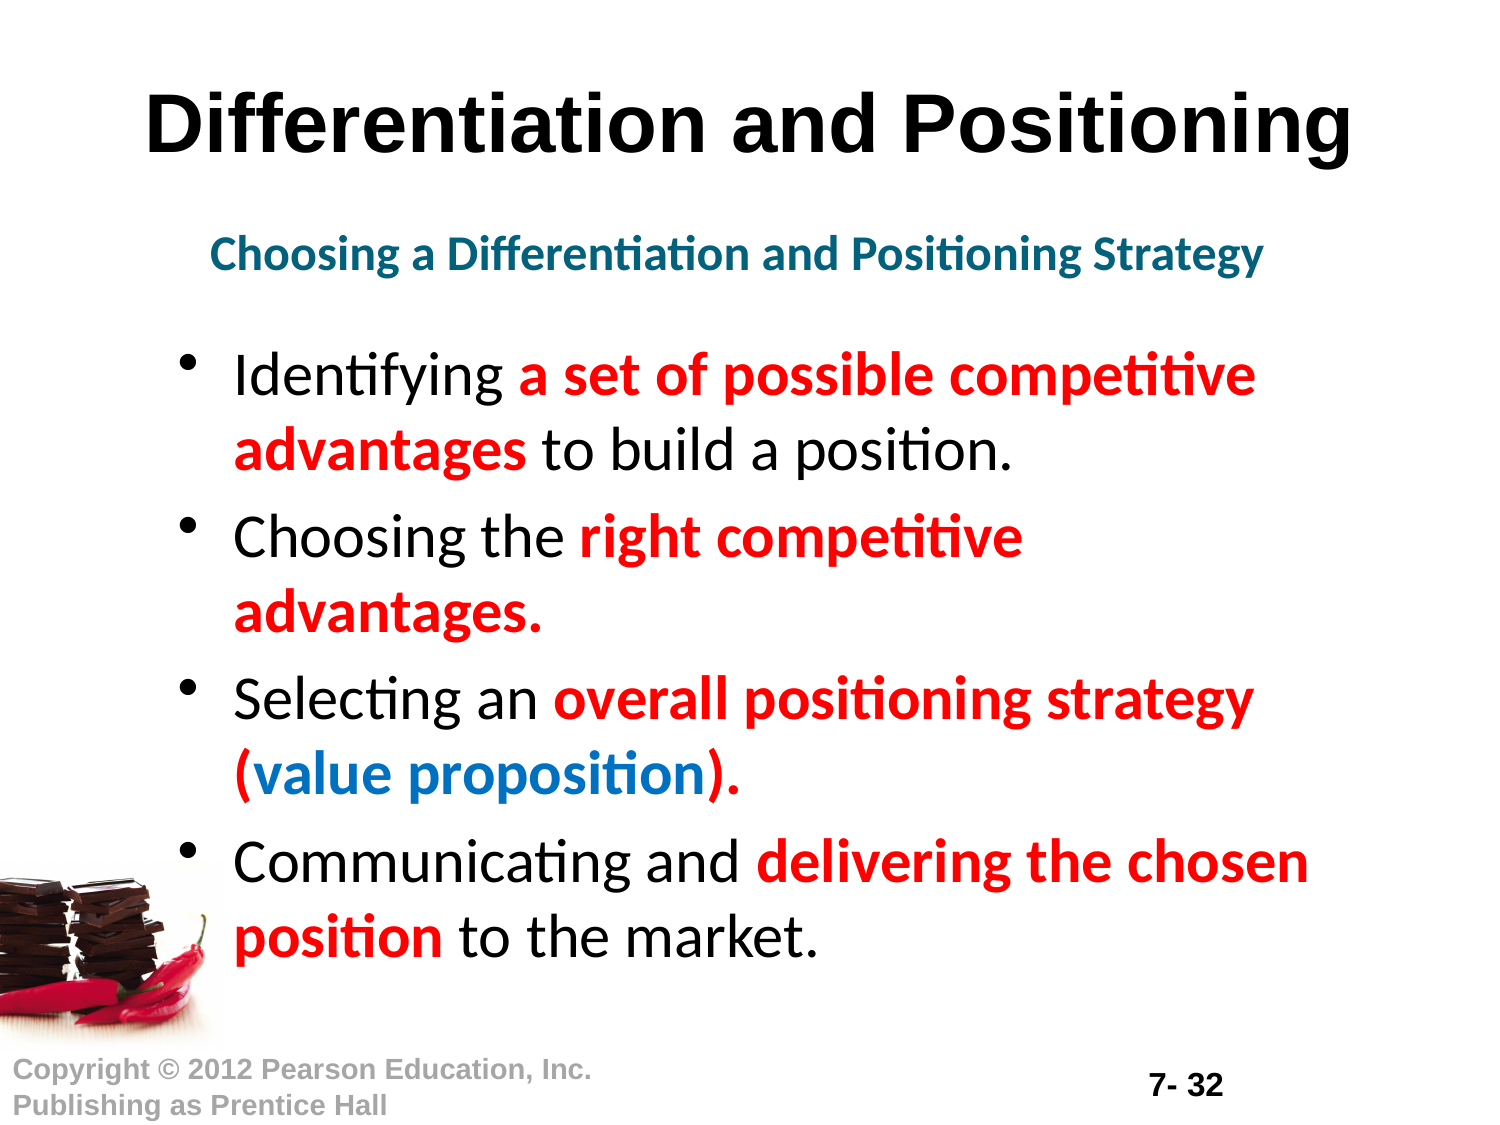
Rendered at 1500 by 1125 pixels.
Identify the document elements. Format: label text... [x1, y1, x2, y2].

title Differentiation and Positioning [112, 37, 1388, 226]
list Choosing a Differentiation and Positioning Strategy [149, 212, 1326, 276]
picture [0, 862, 225, 1050]
list Identifying a set of possible competitive advantages to build a position. Choosing the right competitive advantages. Selecting an overall positioning strategy (value proposition). Communicating and delivering the chosen position to the market. [162, 324, 1363, 876]
